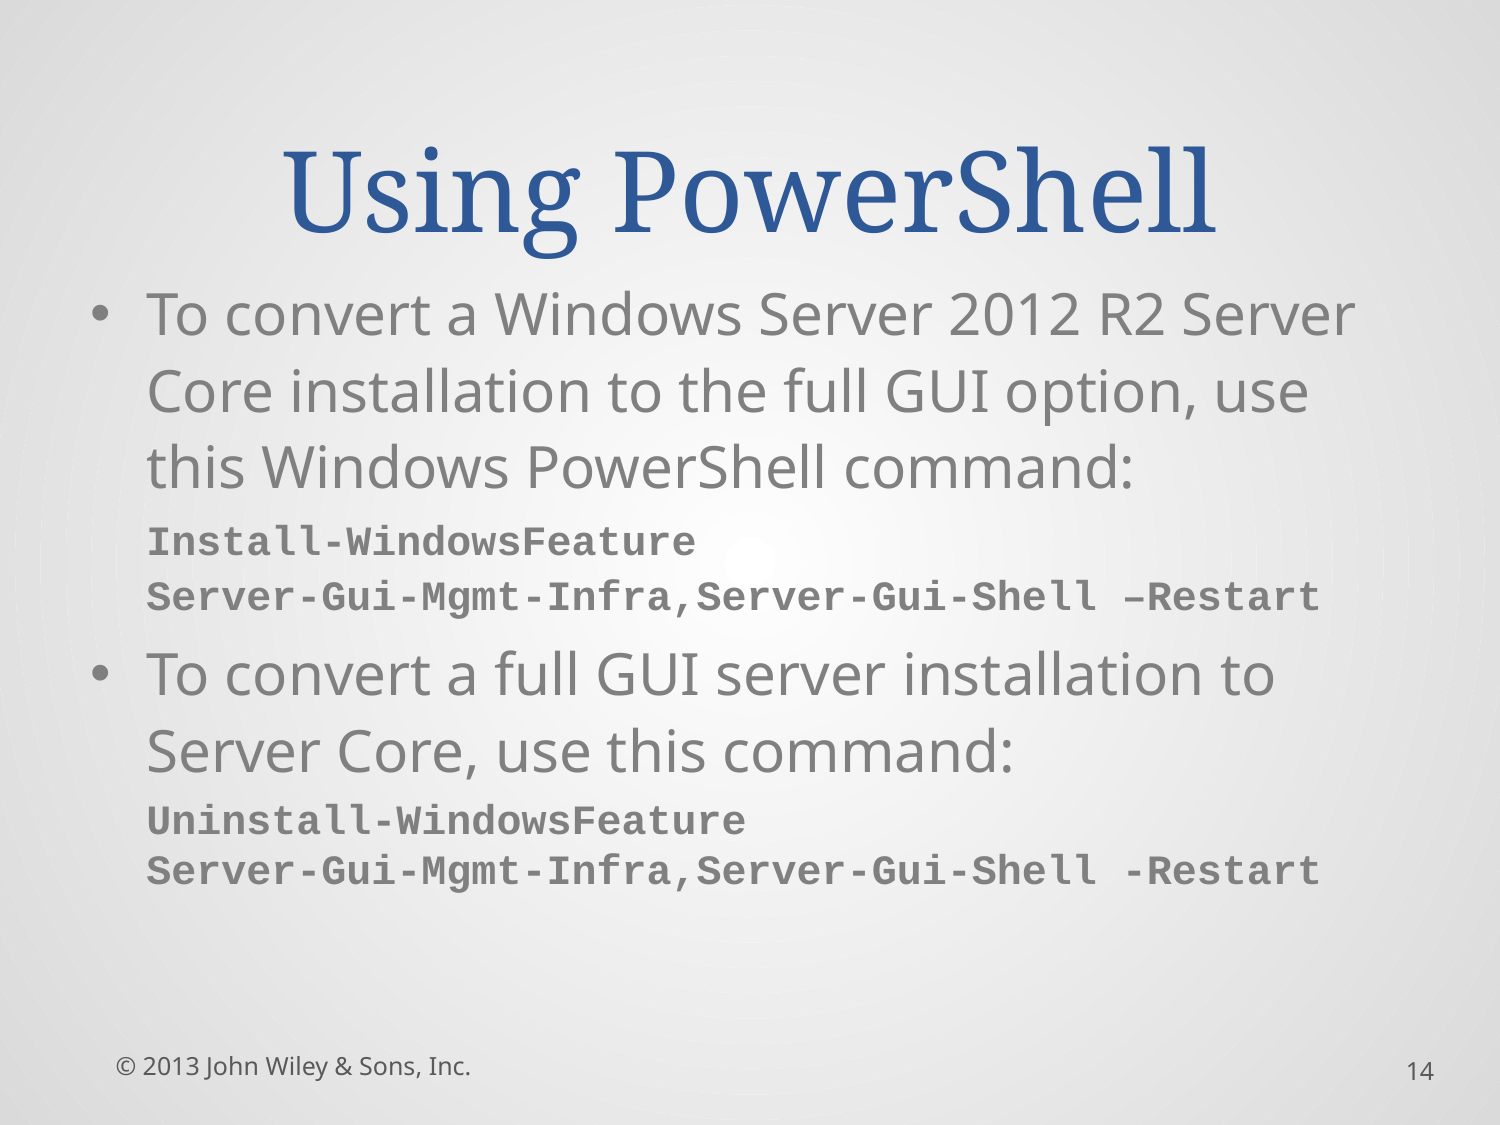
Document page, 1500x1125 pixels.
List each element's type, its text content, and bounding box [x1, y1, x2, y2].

footer © 2013 John Wiley & Sons, Inc. [108, 1037, 576, 1098]
title Using PowerShell [75, 0, 1425, 262]
slide_number 14 [1401, 1042, 1494, 1103]
list To convert a Windows Server 2012 R2 Server Core installation to the full GUI option, use this Windows PowerShell command: Install-WindowsFeature Server-Gui-Mgmt-Infra,Server-Gui-Shell –Restart To convert a full GUI server installation to Server Core, use this command: Uninstall-WindowsFeature Server-Gui-Mgmt-Infra,Server-Gui-Shell -Restart [75, 262, 1425, 1005]
